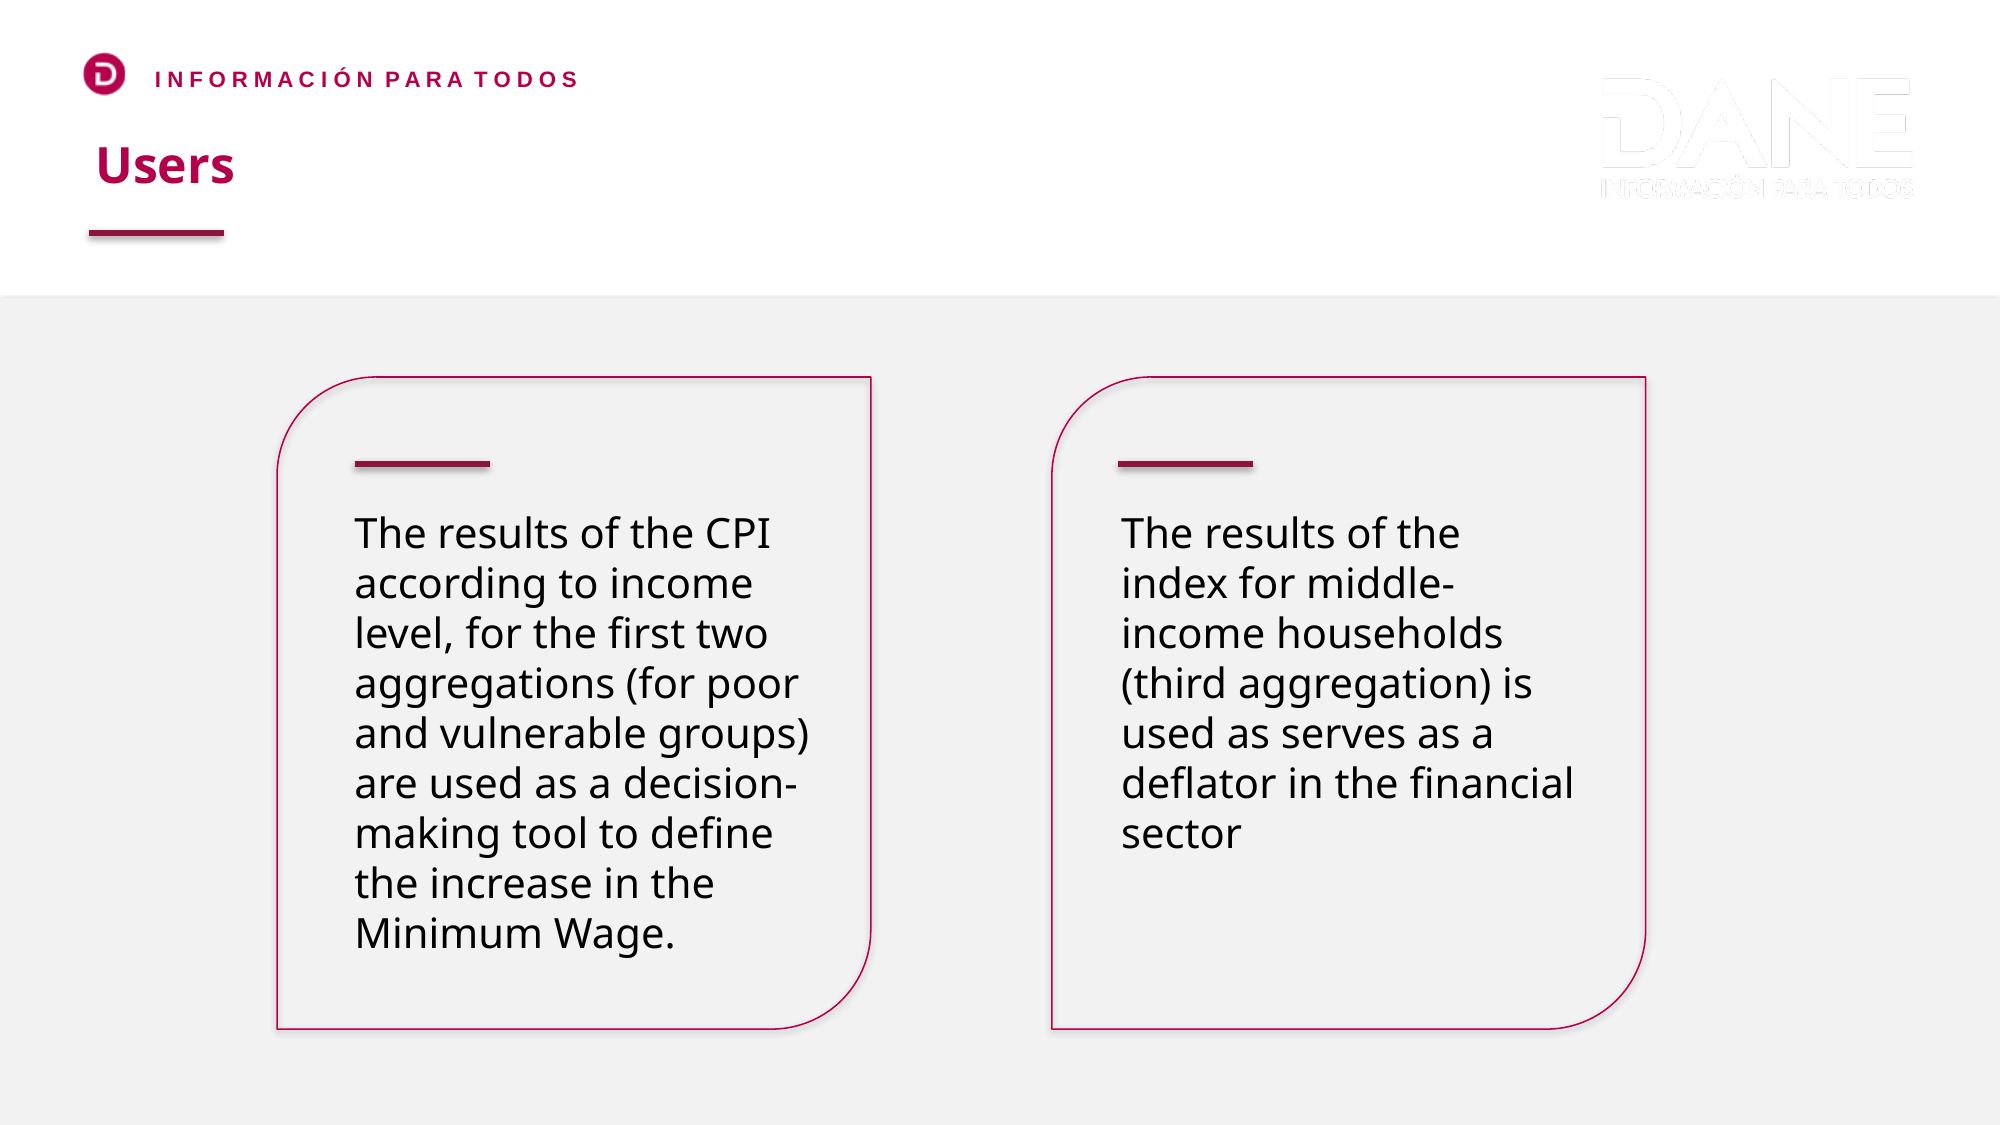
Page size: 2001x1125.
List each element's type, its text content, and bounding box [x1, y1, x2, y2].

text_box The results of the index for middle-income households (third aggregation) is used as serves as a deflator in the financial sector [1106, 499, 1592, 865]
picture [83, 52, 126, 96]
text_box [1051, 376, 1647, 1030]
text_box [0, 297, 2000, 1125]
picture [1595, 65, 1918, 208]
text_box The results of the CPI according to income level, for the first two aggregations (for poor and vulnerable groups) are used as a decision-making tool to define the increase in the Minimum Wage. [339, 499, 825, 965]
text_box Users [80, 125, 1387, 201]
text_box [276, 376, 872, 1030]
